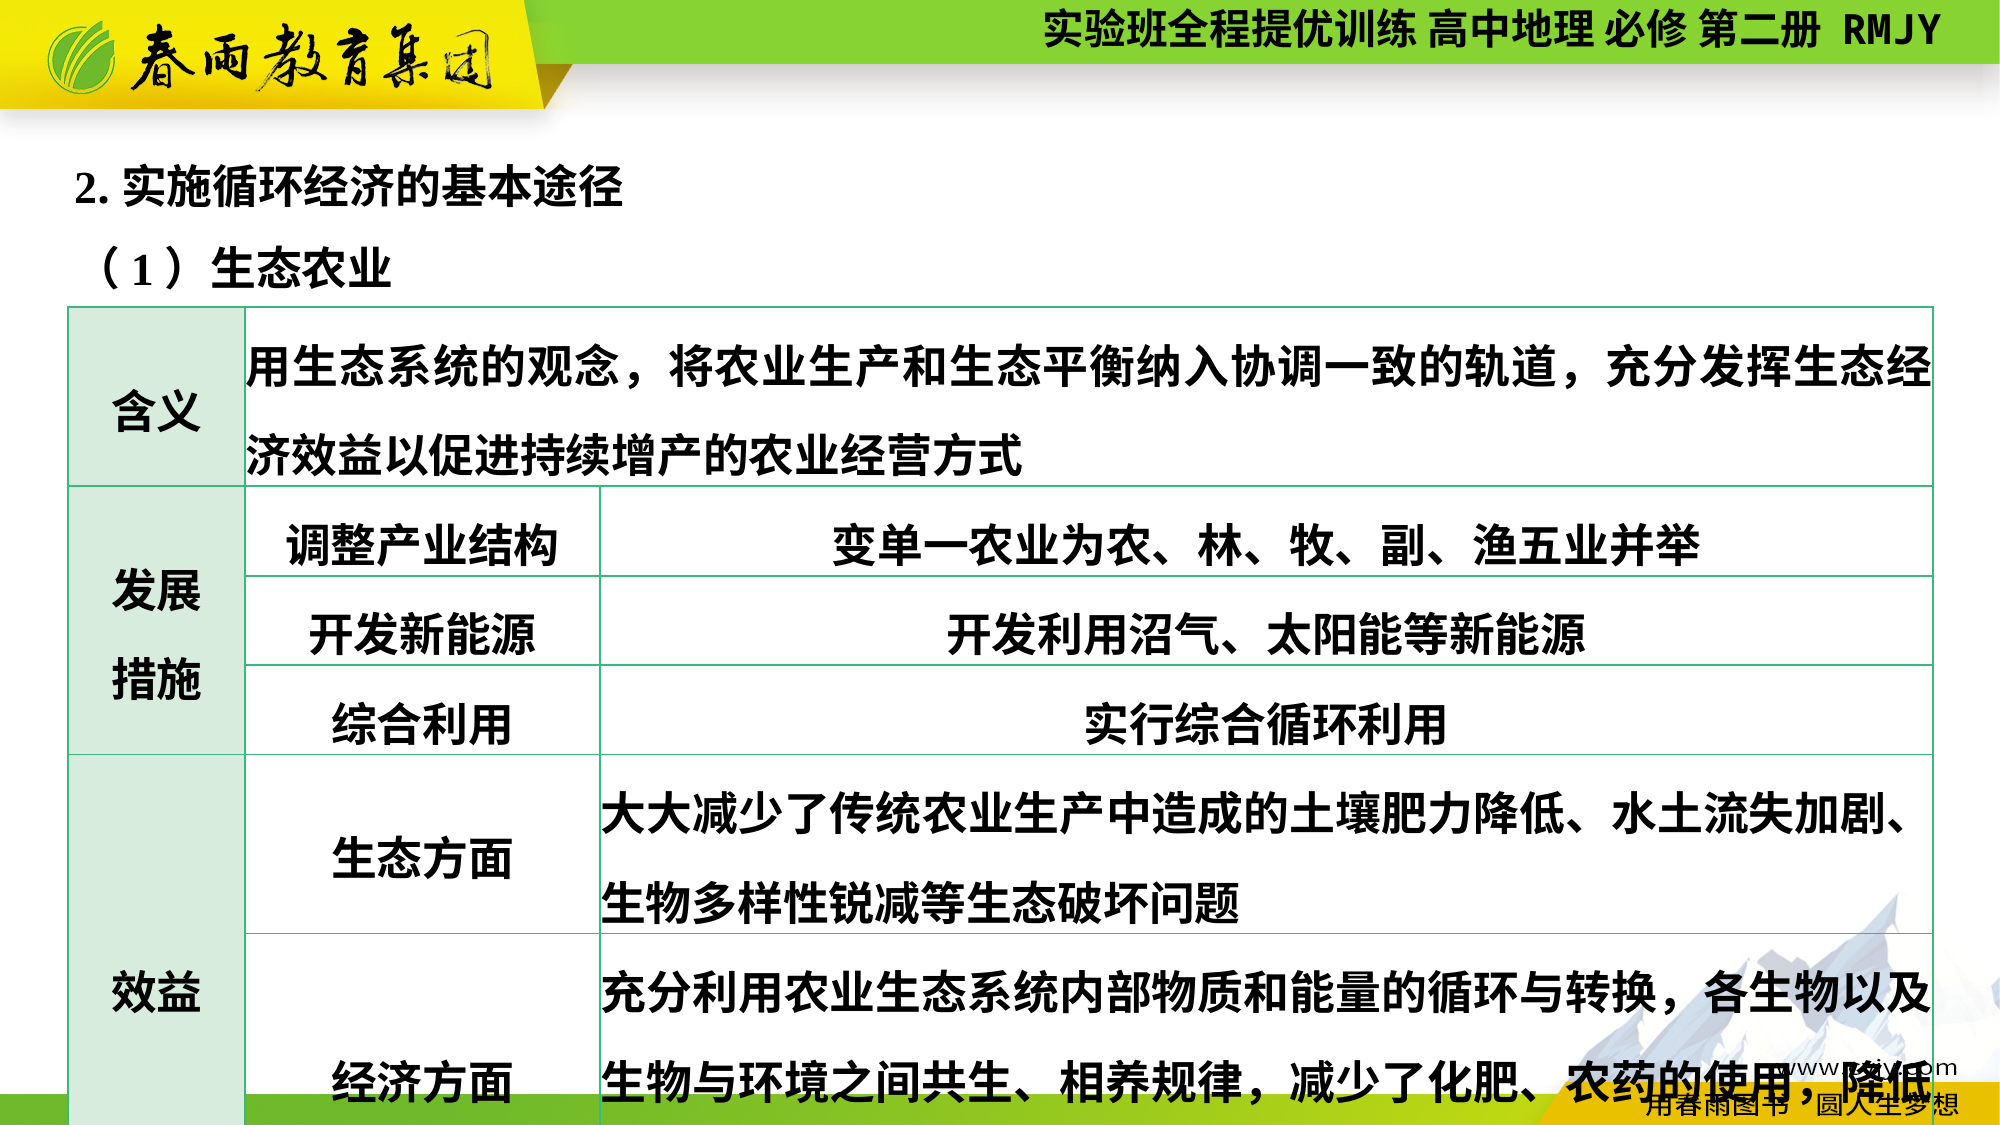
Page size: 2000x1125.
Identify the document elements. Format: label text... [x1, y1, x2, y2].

table_cell 变单一农业为农、林、牧、副、渔五业并举 [601, 487, 1932, 575]
table_cell 效益 [69, 755, 244, 1125]
table_cell 充分利用农业生态系统内部物质和能量的循环与转换，各生物以及生物与环境之间共生、相养规律，减少了化肥、农药的使用，降低了农业生产成本 [601, 934, 1932, 1125]
table_cell 大大减少了传统农业生产中造成的土壤肥力降低、水土流失加剧、生物多样性锐减等生态破坏问题 [601, 755, 1932, 933]
table_cell 开发利用沼气、太阳能等新能源 [601, 577, 1932, 664]
table_cell 综合利用 [246, 666, 599, 754]
table_header 含义 [69, 308, 244, 485]
table_cell 发展 措施 [69, 487, 244, 754]
list 2.实施循环经济的基本途径 （1）生态农业 [59, 122, 1944, 294]
table_cell 经济方面 [246, 934, 599, 1125]
table_cell 实行综合循环利用 [601, 666, 1932, 754]
picture [0, 0, 2000, 1125]
table_cell 生态方面 [246, 755, 599, 933]
table_header 用生态系统的观念，将农业生产和生态平衡纳入协调一致的轨道，充分发挥生态经济效益以促进持续增产的农业经营方式 [246, 308, 1932, 485]
table_cell 开发新能源 [246, 577, 599, 664]
table_cell 调整产业结构 [246, 487, 599, 575]
